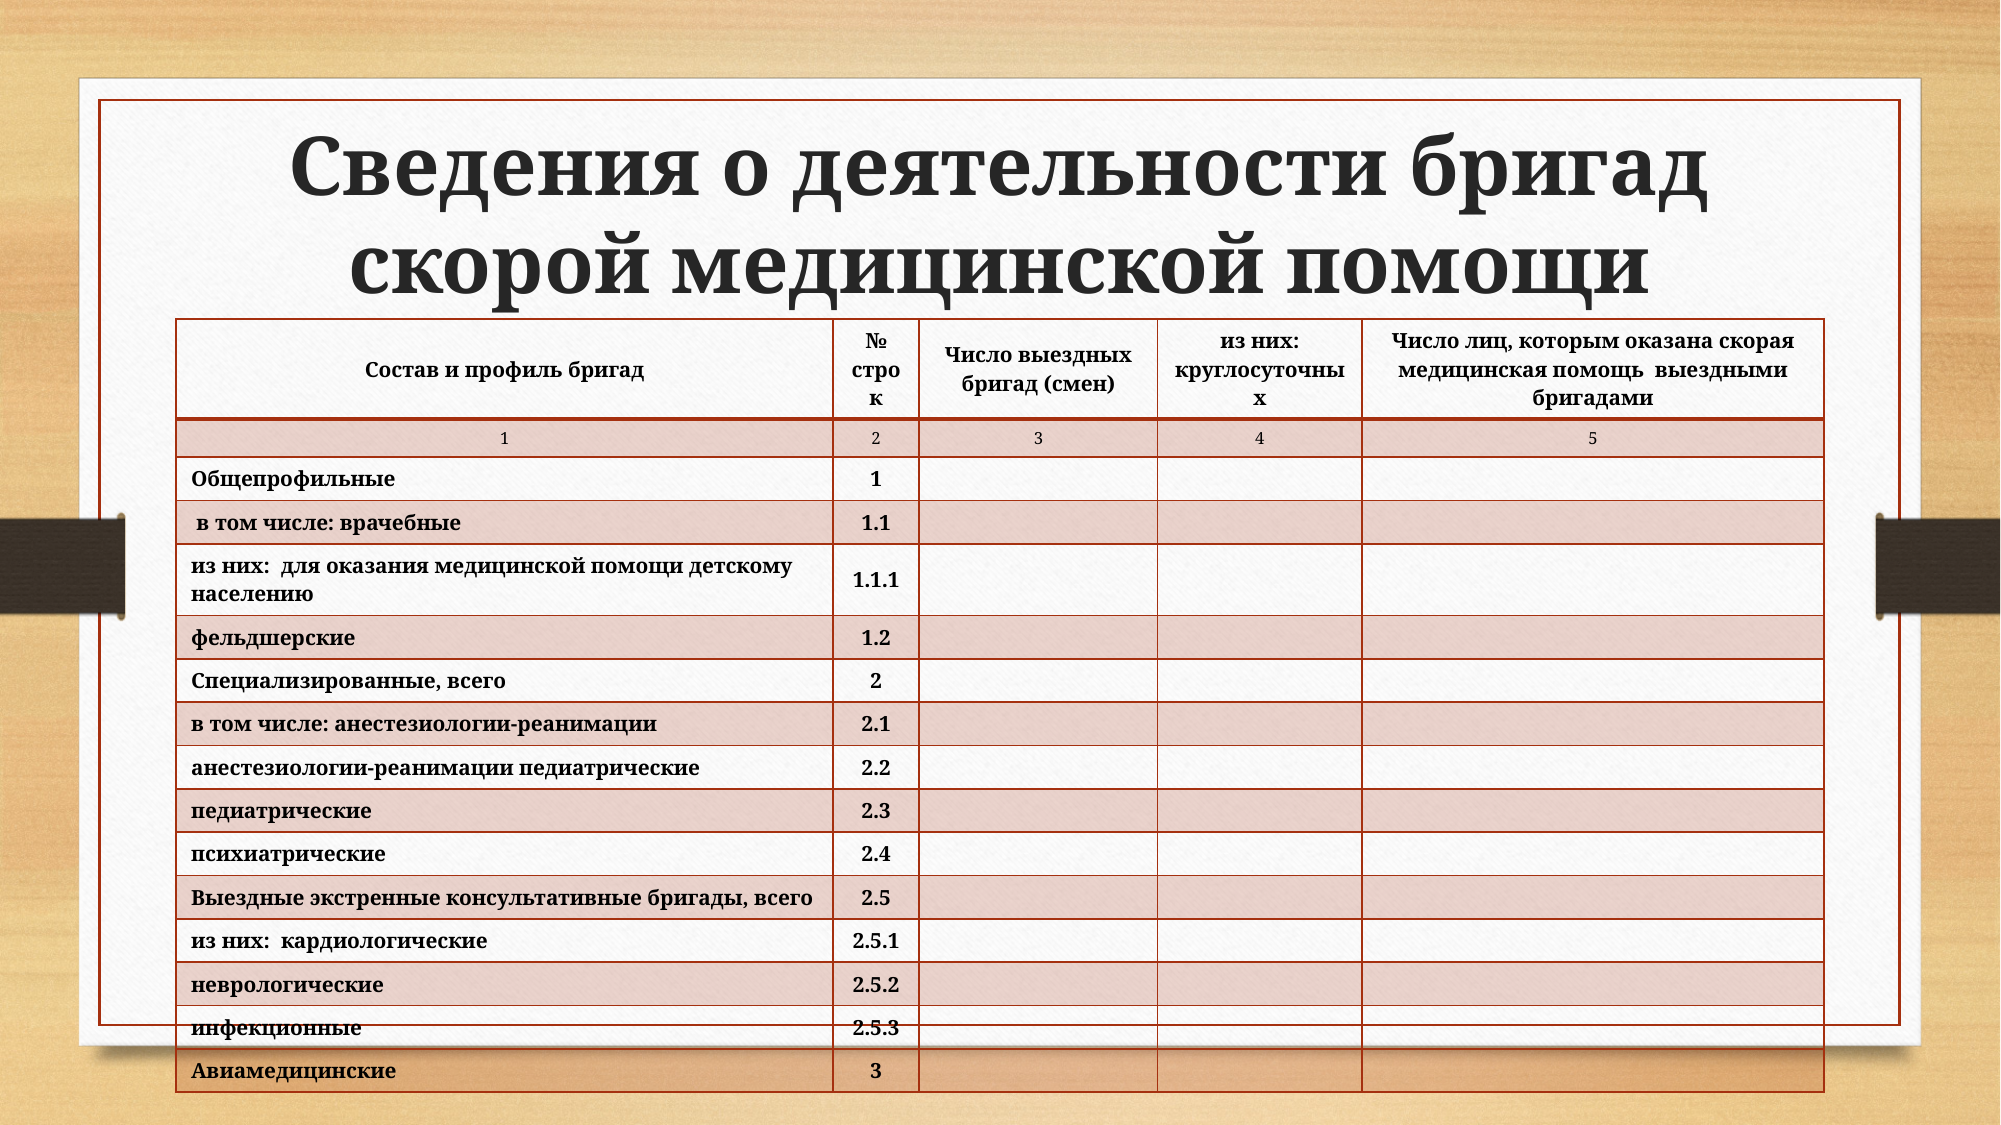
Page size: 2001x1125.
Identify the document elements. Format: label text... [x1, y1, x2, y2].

table_cell [1363, 616, 1823, 658]
table_cell [1158, 703, 1361, 745]
table_cell 2.1 [834, 703, 918, 745]
table_cell [920, 876, 1157, 918]
table_cell 4 [1158, 421, 1361, 456]
table_cell из них: кардиологические [177, 920, 832, 961]
table_cell инфекционные [177, 1006, 832, 1048]
table_cell 1 [177, 421, 832, 456]
table_cell [1363, 703, 1823, 745]
table_cell [1158, 1050, 1361, 1091]
table_cell из них: для оказания медицинской помощи детскому населению [177, 545, 832, 615]
table_cell в том числе: анестезиологии-реанимации [177, 703, 832, 745]
table_cell [1158, 1006, 1361, 1048]
title Сведения о деятельности бригад скорой медицинской помощи [212, 105, 1788, 318]
table_cell [920, 746, 1157, 788]
table_cell [1363, 746, 1823, 788]
table_cell [1158, 501, 1361, 543]
table_cell [1158, 660, 1361, 701]
table_cell 2.3 [834, 790, 918, 831]
table_cell психиатрические [177, 833, 832, 875]
table_cell в том числе: врачебные [177, 501, 832, 543]
table_cell [1158, 963, 1361, 1005]
table_cell [920, 616, 1157, 658]
table_header Число лиц, которым оказана скорая медицинская помощь выездными бригадами [1363, 320, 1823, 417]
table_cell Выездные экстренные консультативные бригады, всего [177, 876, 832, 918]
table_cell [1363, 920, 1823, 961]
table_header № строк [834, 320, 918, 417]
table_cell [1158, 746, 1361, 788]
table_cell Специализированные, всего [177, 660, 832, 701]
table_cell [920, 1006, 1157, 1048]
table_cell 1.2 [834, 616, 918, 658]
table_cell 2.5.2 [834, 963, 918, 1005]
table_cell [1158, 920, 1361, 961]
table_cell неврологические [177, 963, 832, 1005]
table_cell фельдшерские [177, 616, 832, 658]
table_cell [1363, 833, 1823, 875]
table_cell [920, 660, 1157, 701]
table_cell [1158, 833, 1361, 875]
table_cell [920, 920, 1157, 961]
table_cell [1363, 660, 1823, 701]
table_cell [920, 1050, 1157, 1091]
table_cell 1.1.1 [834, 545, 918, 615]
table_cell Общепрофильные [177, 458, 832, 500]
table_cell 2.5.1 [834, 920, 918, 961]
table_cell [1158, 876, 1361, 918]
table_cell 3 [920, 421, 1157, 456]
table_cell [1363, 790, 1823, 831]
table_cell [920, 703, 1157, 745]
table_cell [1363, 501, 1823, 543]
table_cell [1158, 790, 1361, 831]
table_cell [920, 458, 1157, 500]
table_cell 2.4 [834, 833, 918, 875]
table_cell [1158, 458, 1361, 500]
table_cell 2.5 [834, 876, 918, 918]
picture [0, 0, 2001, 1125]
table_cell 3 [834, 1050, 918, 1091]
table_cell [1158, 616, 1361, 658]
table_cell [1363, 1050, 1823, 1091]
table_cell педиатрические [177, 790, 832, 831]
table_cell анестезиологии-реанимации педиатрические [177, 746, 832, 788]
table_cell 2.5.3 [834, 1006, 918, 1048]
table_cell [920, 790, 1157, 831]
table_cell 2 [834, 660, 918, 701]
table_cell 5 [1363, 421, 1823, 456]
table_cell 1 [834, 458, 918, 500]
table_cell [1363, 545, 1823, 615]
table_cell [920, 501, 1157, 543]
table_header Число выездных бригад (смен) [920, 320, 1157, 417]
table_cell [920, 833, 1157, 875]
table_cell 1.1 [834, 501, 918, 543]
table_cell 2 [834, 421, 918, 456]
table_cell Авиамедицинские [177, 1050, 832, 1091]
table_cell [1363, 963, 1823, 1005]
table_cell 2.2 [834, 746, 918, 788]
table_cell [920, 963, 1157, 1005]
table_cell [1158, 545, 1361, 615]
table_cell [1363, 458, 1823, 500]
table_cell [1363, 1006, 1823, 1048]
table_header из них: круглосуточных [1158, 320, 1361, 417]
table_cell [920, 545, 1157, 615]
table_cell [1363, 876, 1823, 918]
table_header Состав и профиль бригад [177, 320, 832, 417]
